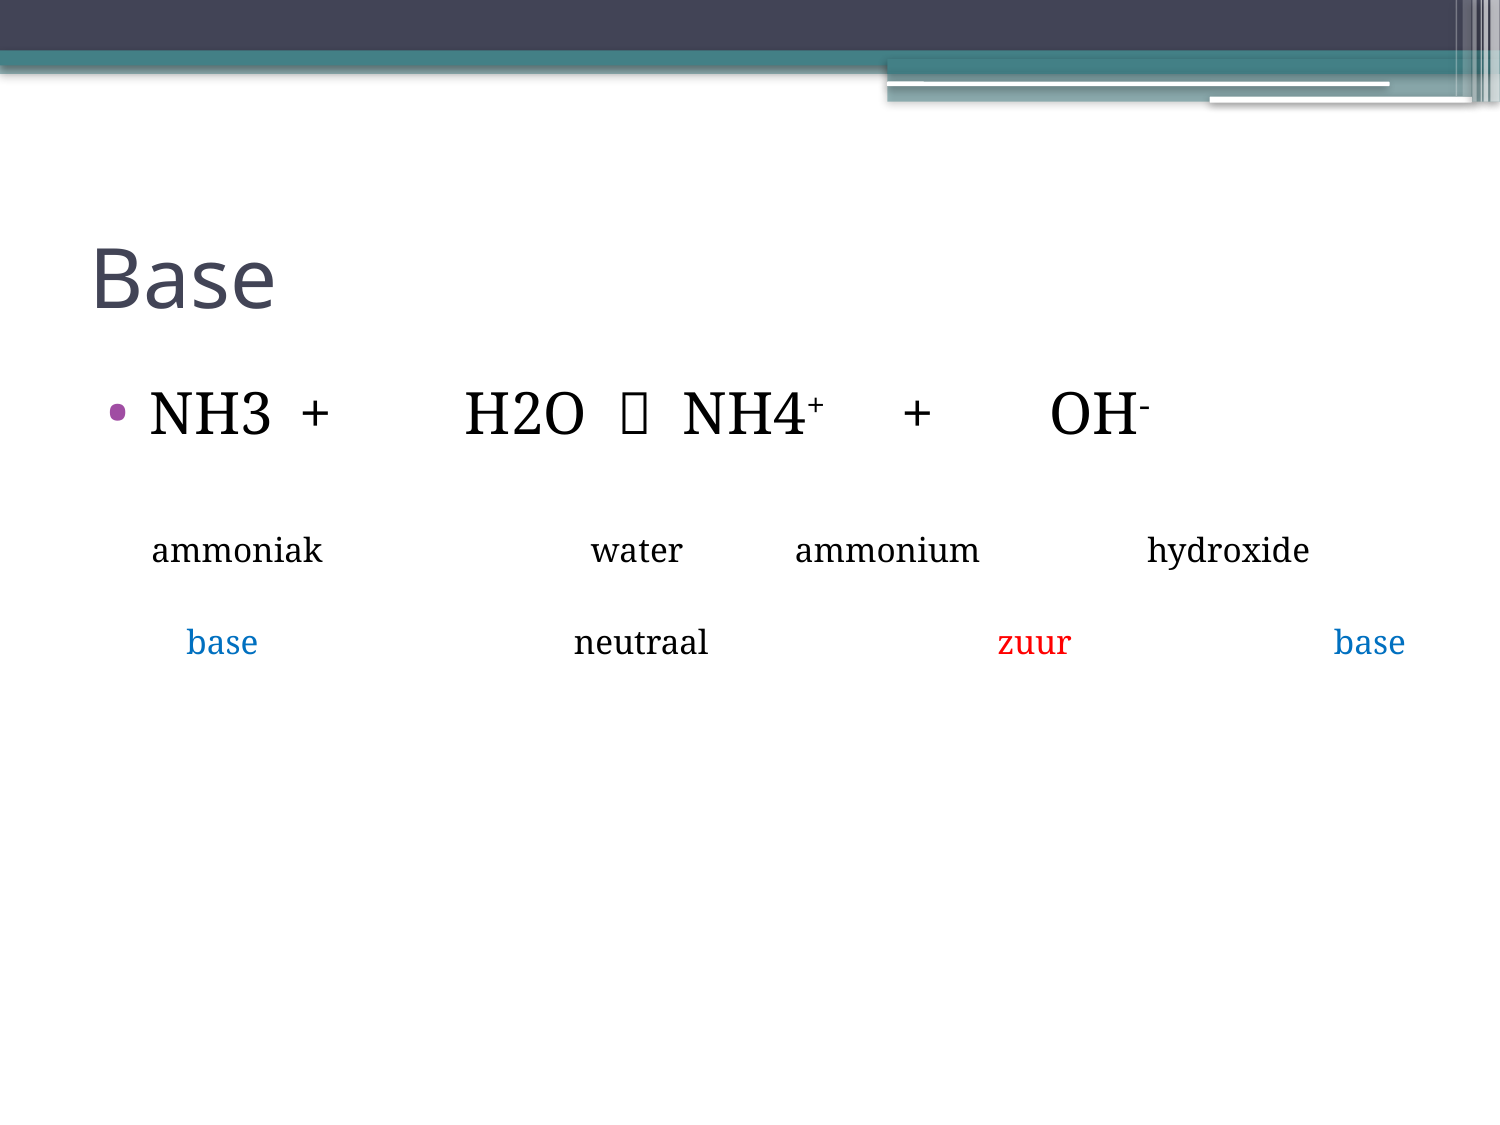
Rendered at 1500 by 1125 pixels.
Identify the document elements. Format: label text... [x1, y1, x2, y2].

list NH3 + H2O  NH4+ + OH- ammoniak water ammonium hydroxide base neutraal zuur base [75, 368, 1425, 1079]
title Base [75, 187, 1425, 363]
